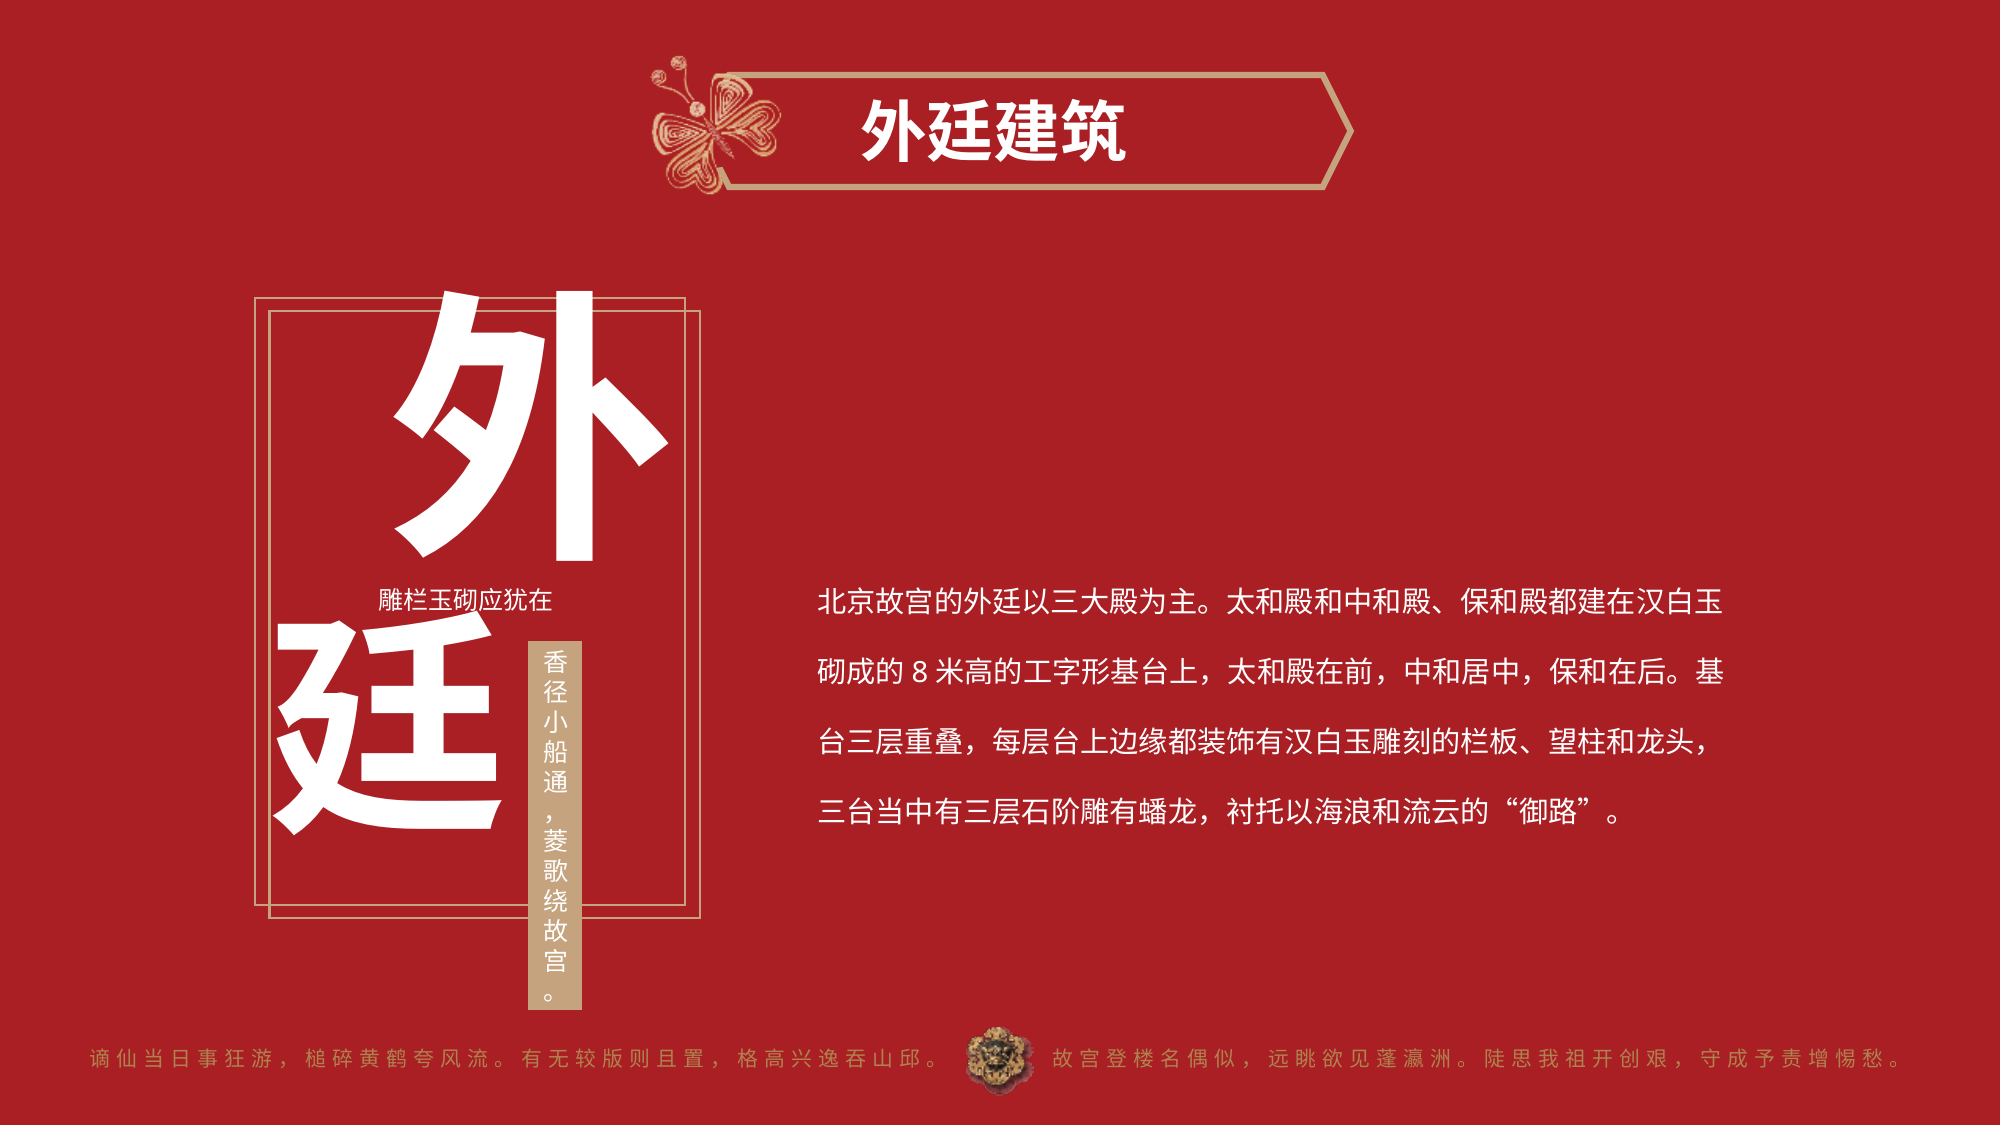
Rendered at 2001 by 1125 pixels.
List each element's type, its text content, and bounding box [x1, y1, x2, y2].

picture [965, 1027, 1034, 1096]
text_box 北京故宫的外廷以三大殿为主。太和殿和中和殿、保和殿都建在汉白玉砌成的8米高的工字形基台上，太和殿在前，中和居中，保和在后。基台三层重叠，每层台上边缘都装饰有汉白玉雕刻的栏板、望柱和龙头，三台当中有三层石阶雕有蟠龙，衬托以海浪和流云的“御路”。 [802, 541, 1766, 836]
text_box 外廷建筑 [845, 82, 1255, 178]
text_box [252, 240, 700, 1010]
